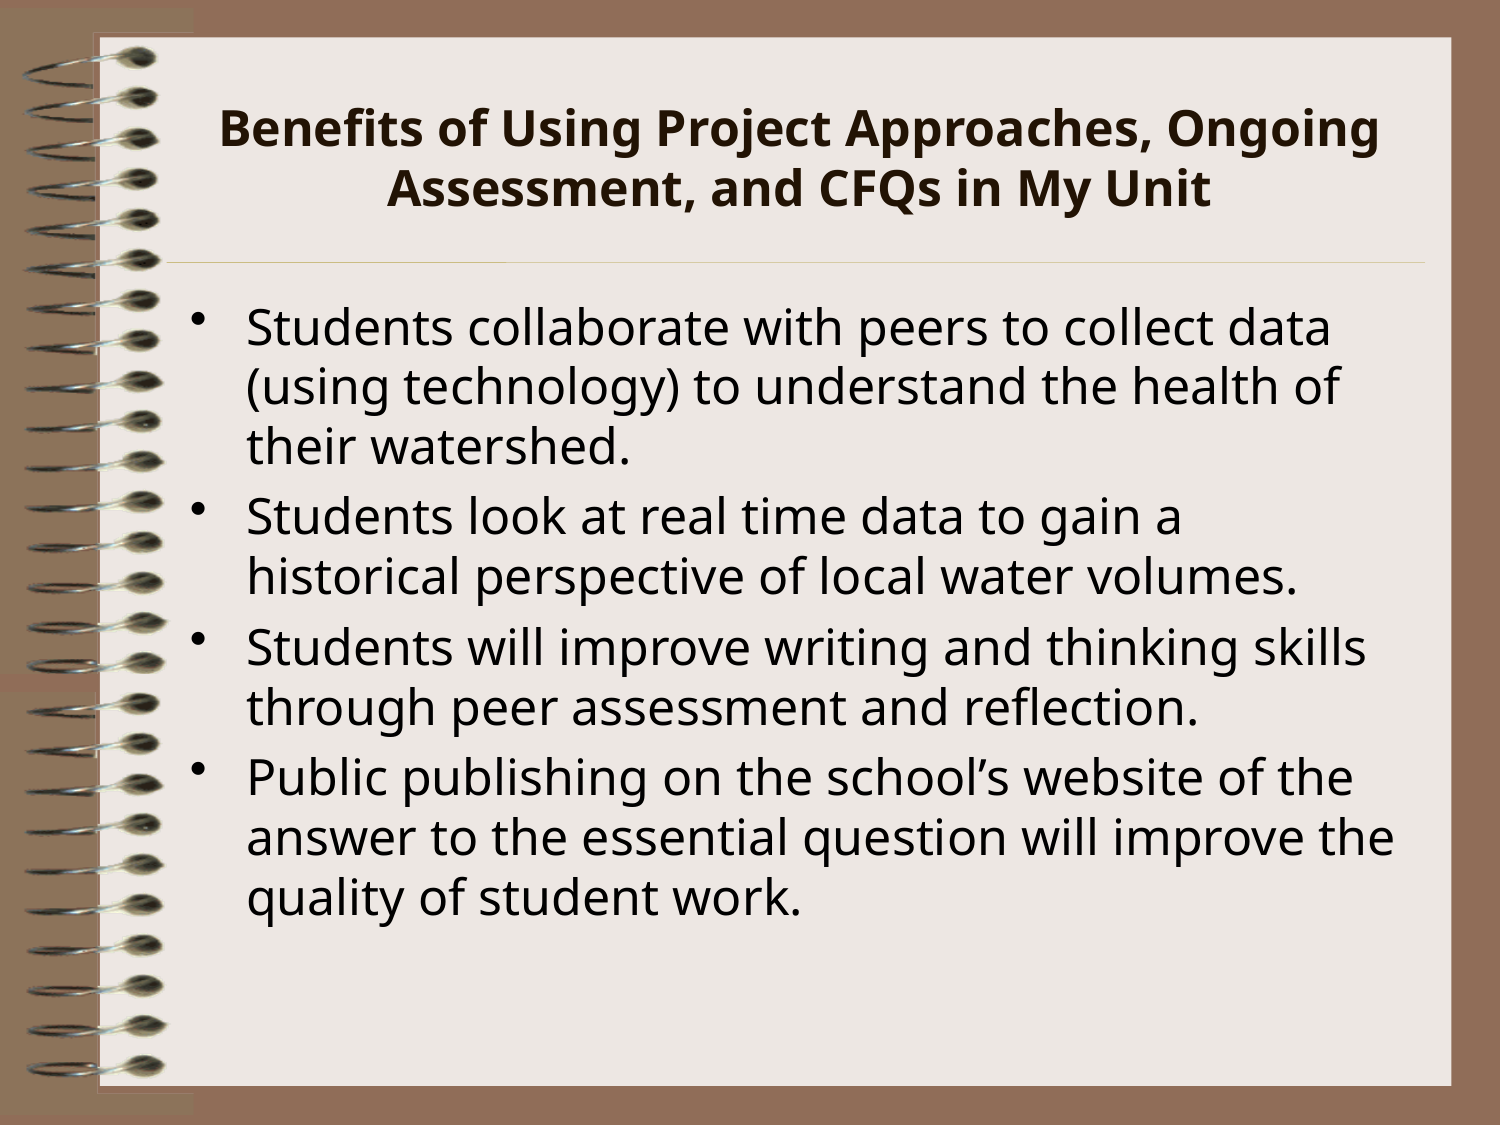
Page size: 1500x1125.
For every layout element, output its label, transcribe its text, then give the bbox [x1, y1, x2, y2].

list Students collaborate with peers to collect data (using technology) to understand the health of their watershed. Students look at real time data to gain a historical perspective of local water volumes. Students will improve writing and thinking skills through peer assessment and reflection. Public publishing on the school’s website of the answer to the essential question will improve the quality of student work. [174, 287, 1426, 1063]
title Benefits of Using Project Approaches, Ongoing Assessment, and CFQs in My Unit [174, 62, 1426, 251]
picture [0, 692, 194, 1115]
picture [0, 8, 194, 674]
